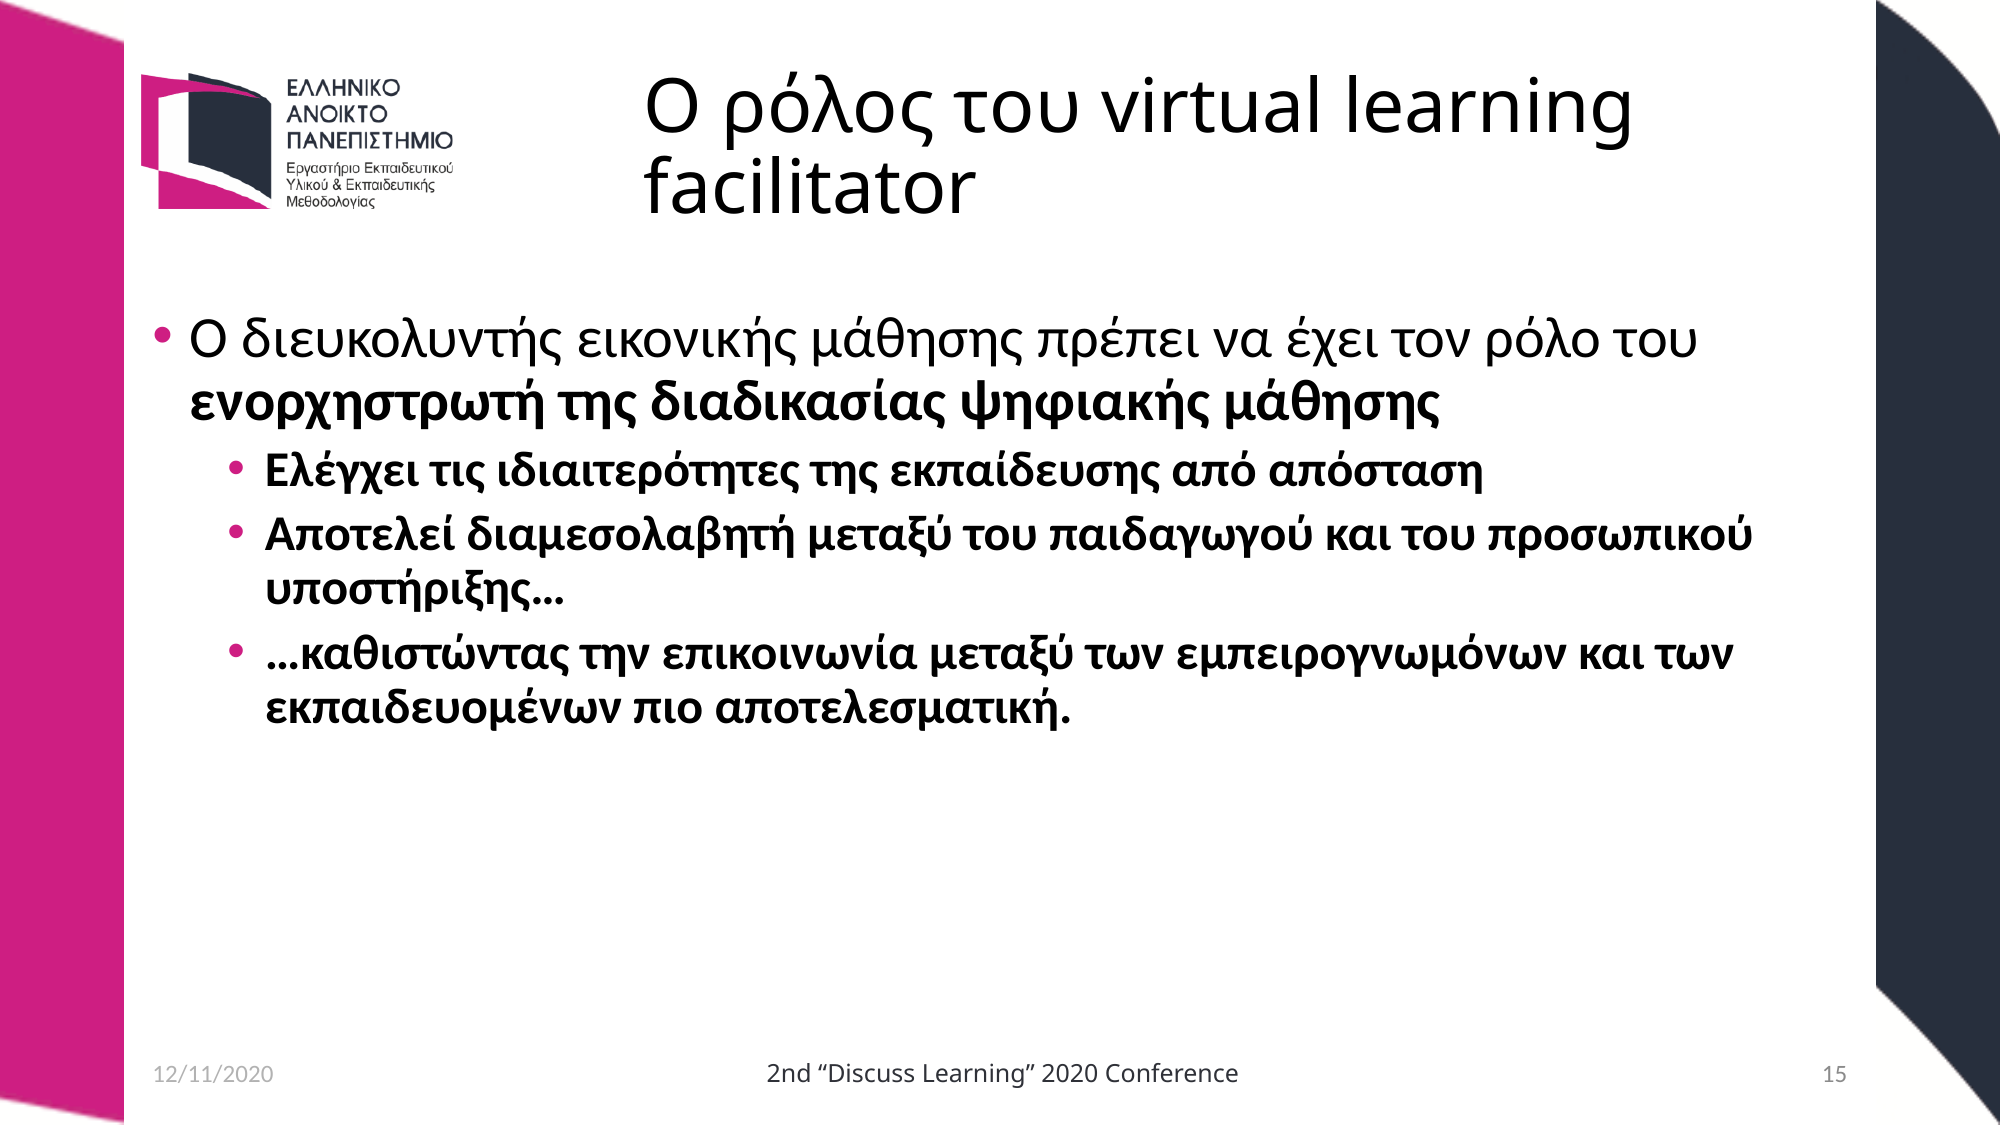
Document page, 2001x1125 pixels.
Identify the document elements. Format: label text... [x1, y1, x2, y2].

picture [0, 0, 124, 1125]
picture [1876, 0, 2000, 1125]
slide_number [137, 1042, 588, 1103]
picture [133, 73, 453, 209]
slide_number 15 [1412, 1042, 1863, 1103]
footer 2nd “Discuss Learning” 2020 Conference [662, 1042, 1338, 1103]
list Ο διευκολυντής εικονικής μάθησης πρέπει να έχει τον ρόλο του ενορχηστρωτή της διαδικασίας ψηφιακής μάθησης Ελέγχει τις ιδιαιτερότητες της εκπαίδευσης από απόσταση Αποτελεί διαμεσολαβητή μεταξύ του παιδαγωγού και του προσωπικού υποστήριξης… …καθιστώντας την επικοινωνία μεταξύ των εμπειρογνωμόνων και των εκπαιδευομένων πιο αποτελεσματική. [137, 299, 1863, 1014]
title Ο ρόλος του virtual learning facilitator [628, 59, 1864, 278]
